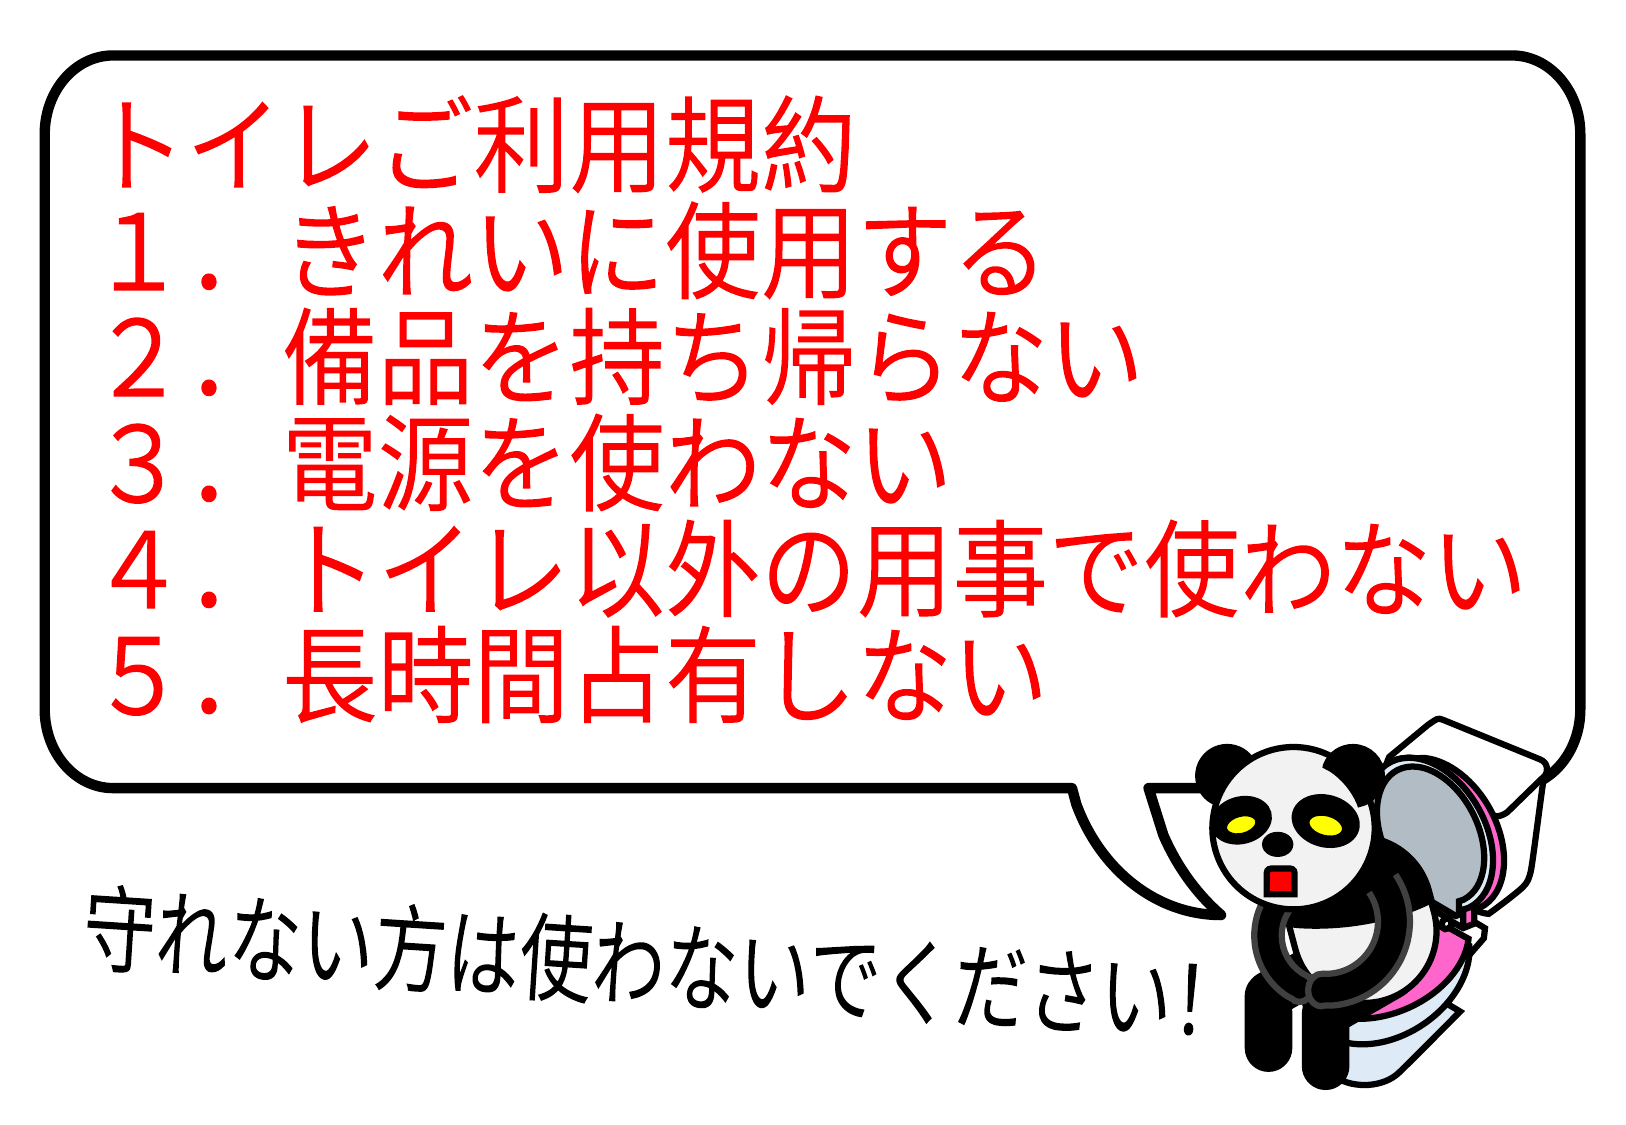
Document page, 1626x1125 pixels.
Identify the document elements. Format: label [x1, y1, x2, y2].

text_box [42, 53, 1583, 915]
text_box [1198, 731, 1545, 1070]
